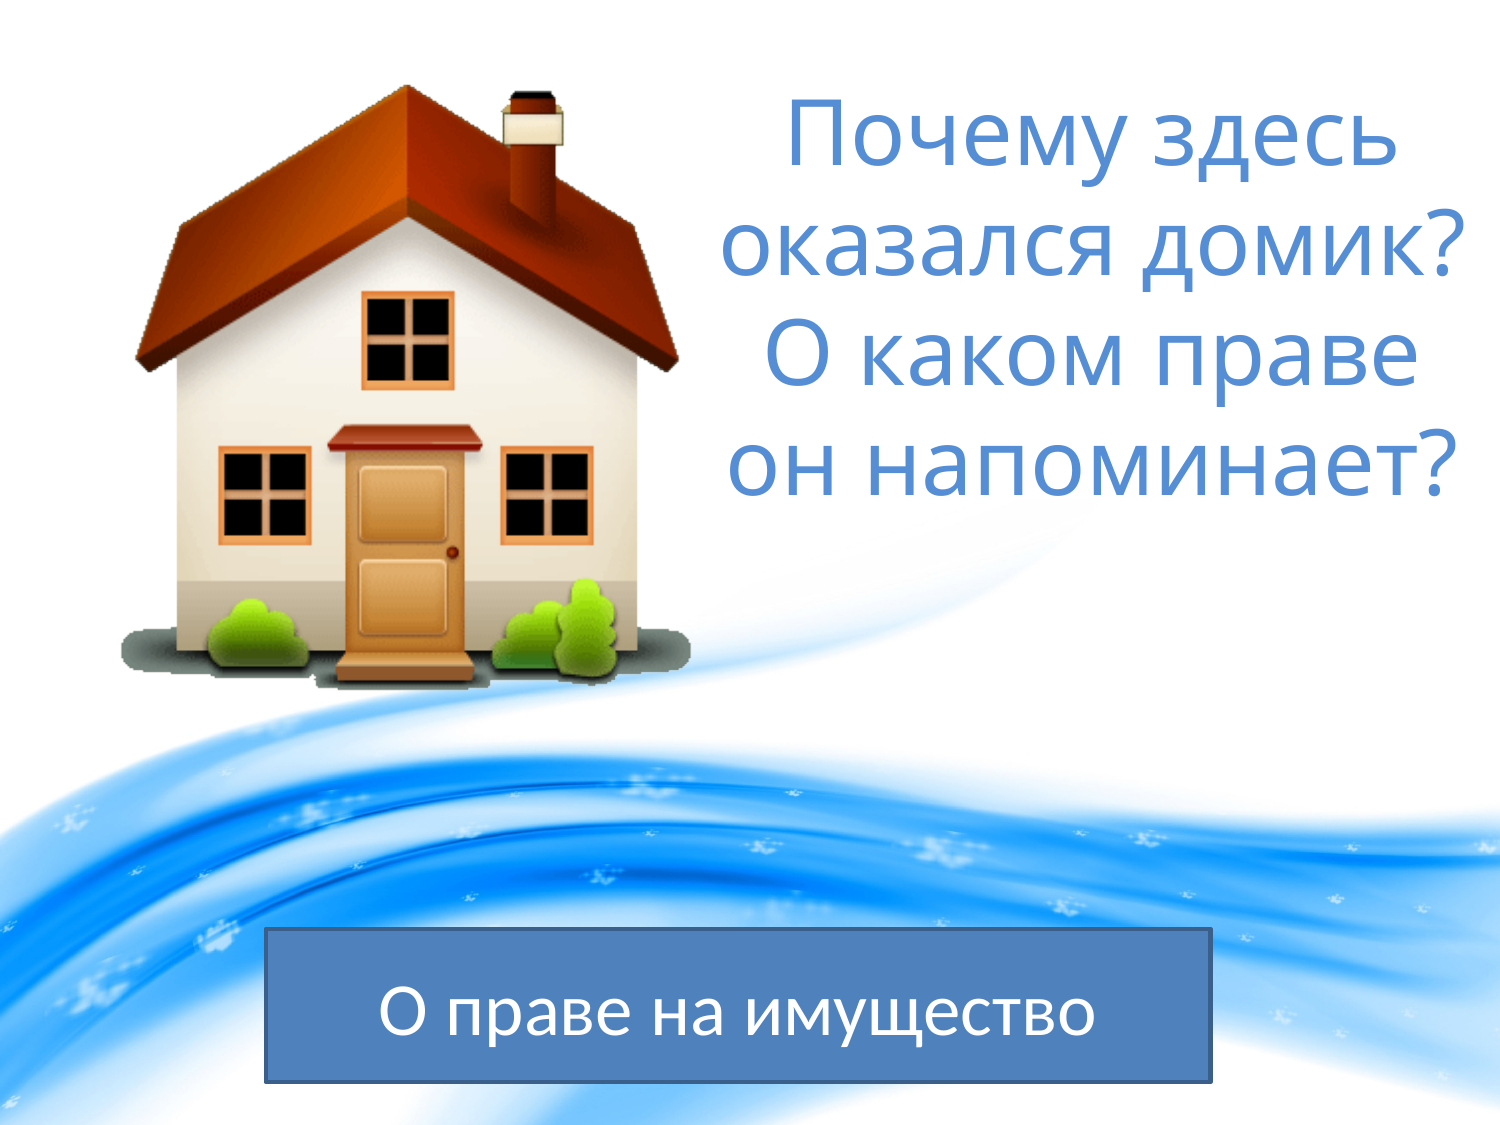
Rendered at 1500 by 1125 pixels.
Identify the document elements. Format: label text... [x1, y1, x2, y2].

picture [0, 0, 1500, 1125]
text_box Почему здесь оказался домик? О каком праве он напоминает? [909, 66, 1483, 521]
text_box О праве на имущество [264, 927, 1213, 1084]
